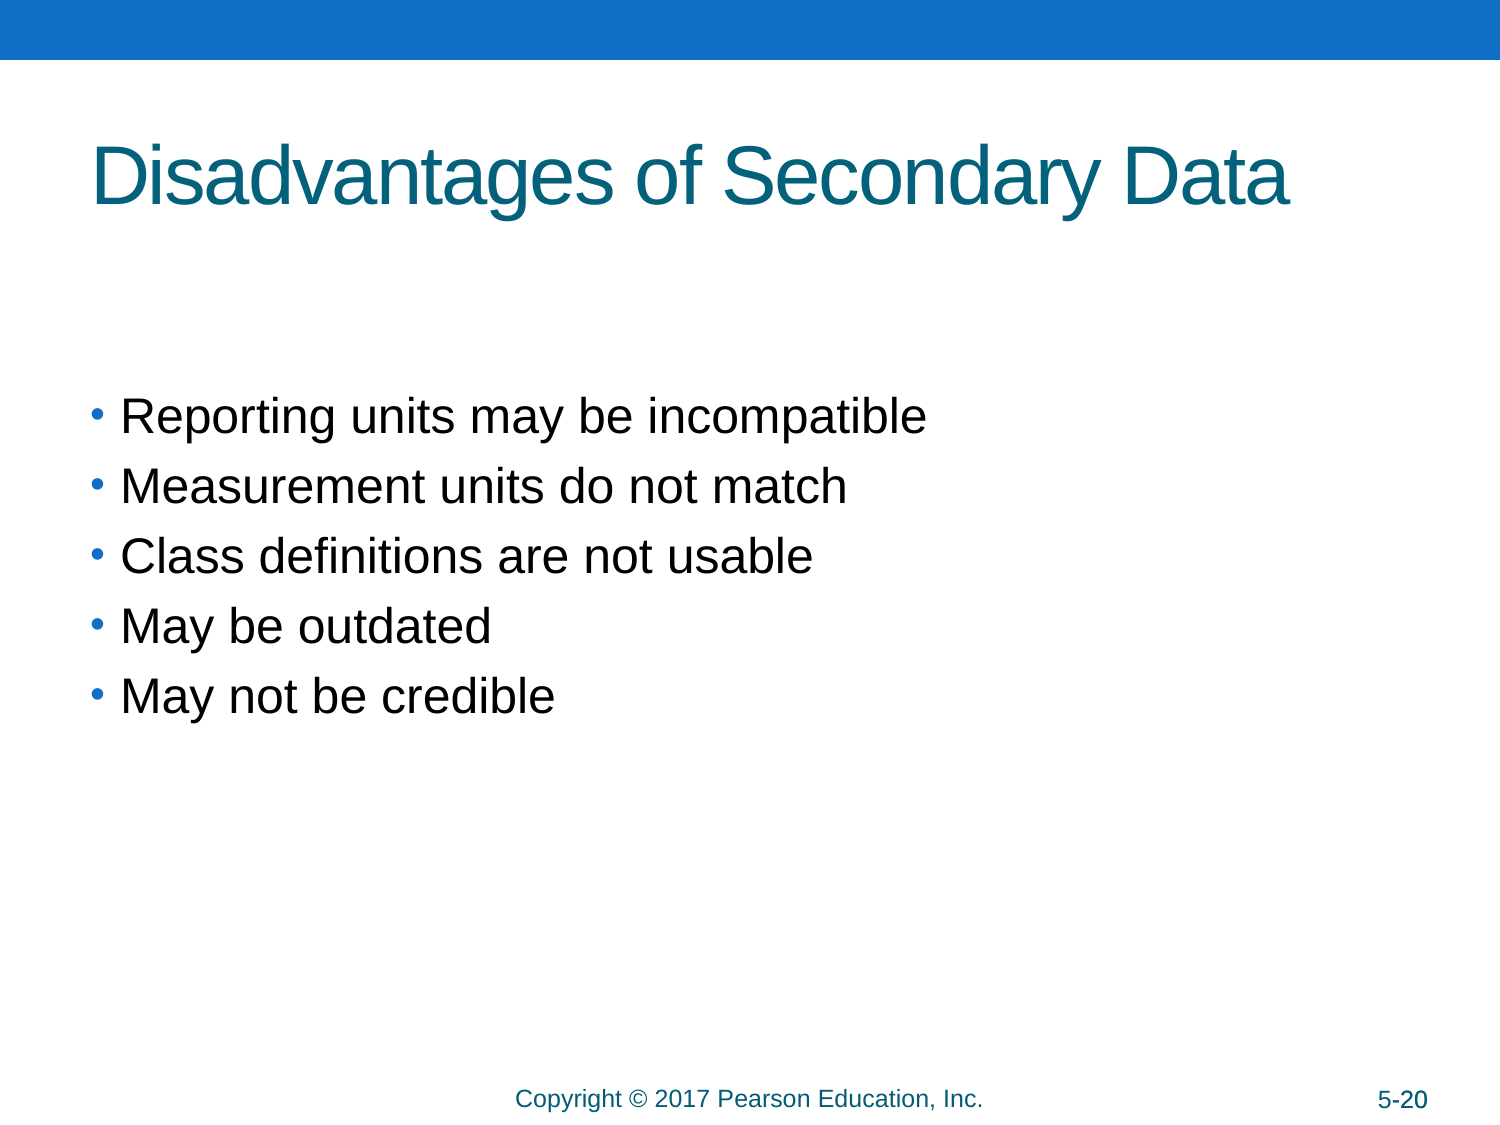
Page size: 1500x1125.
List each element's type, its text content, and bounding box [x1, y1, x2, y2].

list Reporting units may be incompatible Measurement units do not match Class definitions are not usable May be outdated May not be credible [75, 376, 1425, 1125]
title Disadvantages of Secondary Data [75, 90, 1425, 253]
